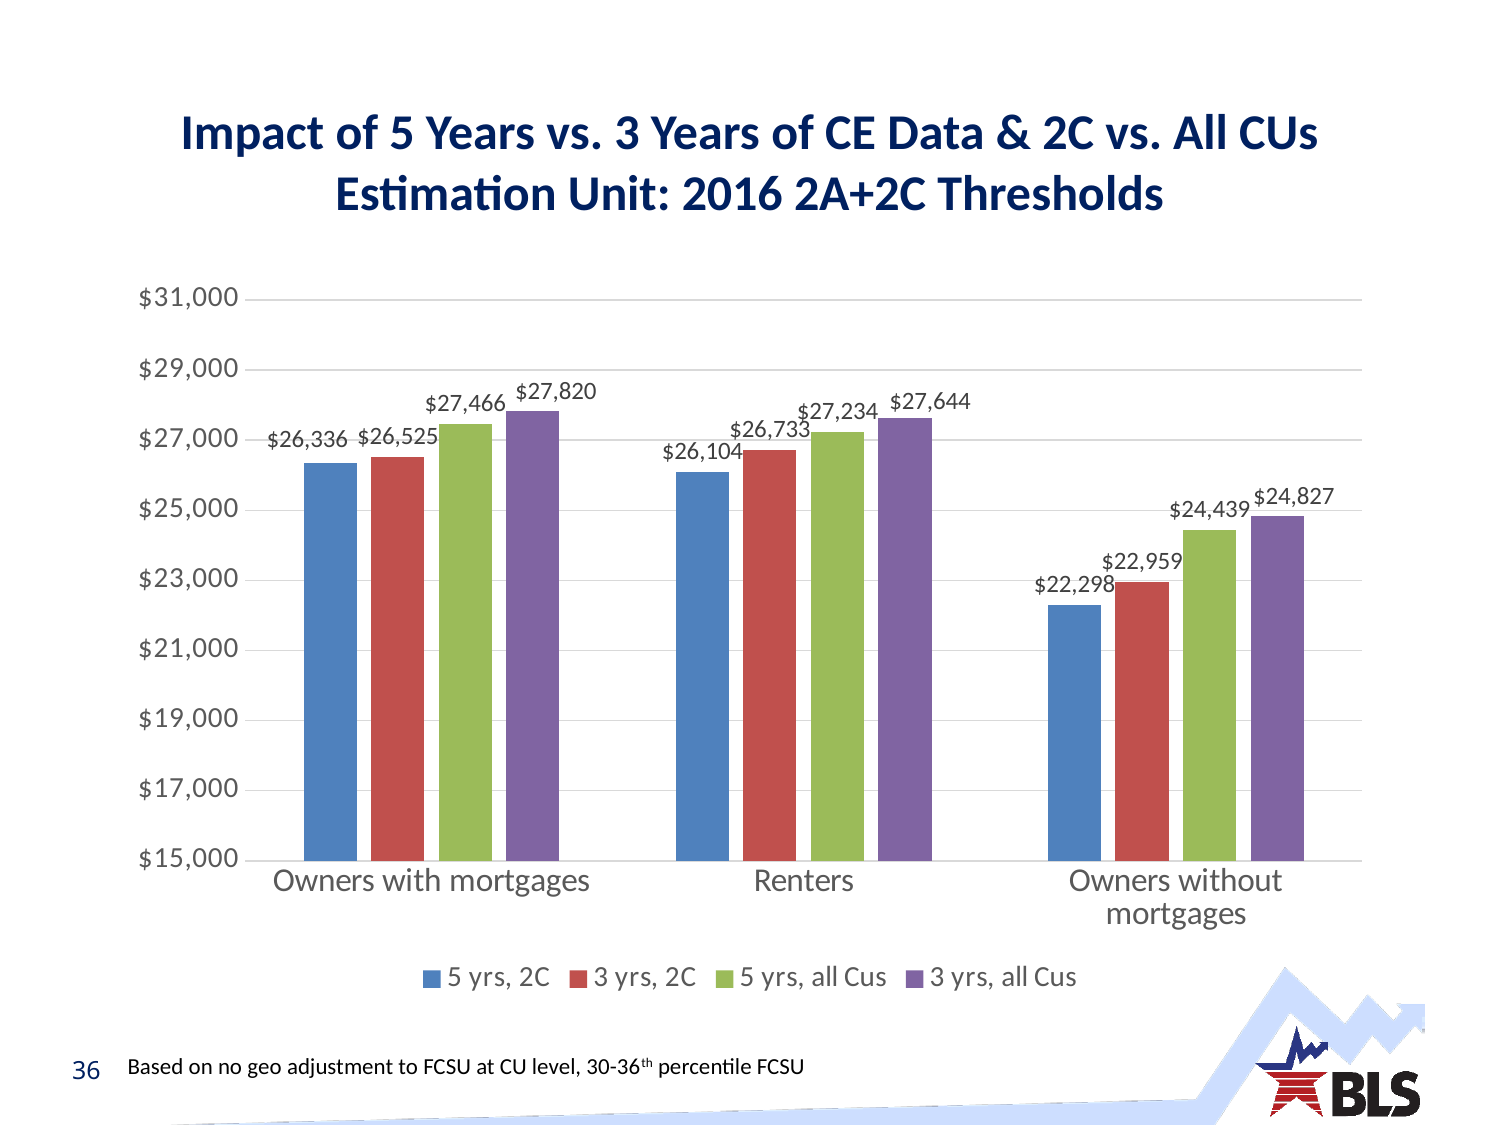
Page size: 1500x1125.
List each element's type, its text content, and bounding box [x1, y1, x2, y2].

picture [40, 967, 1425, 1125]
title Impact of 5 Years vs. 3 Years of CE Data & 2C vs. All CUs Estimation Unit: 2016 2A+2C Thresholds [112, 99, 1388, 222]
slide_number 36 [72, 1054, 717, 1090]
chart [112, 249, 1388, 1001]
text_box Based on no geo adjustment to FCSU at CU level, 30-36th percentile FCSU [112, 1044, 820, 1087]
